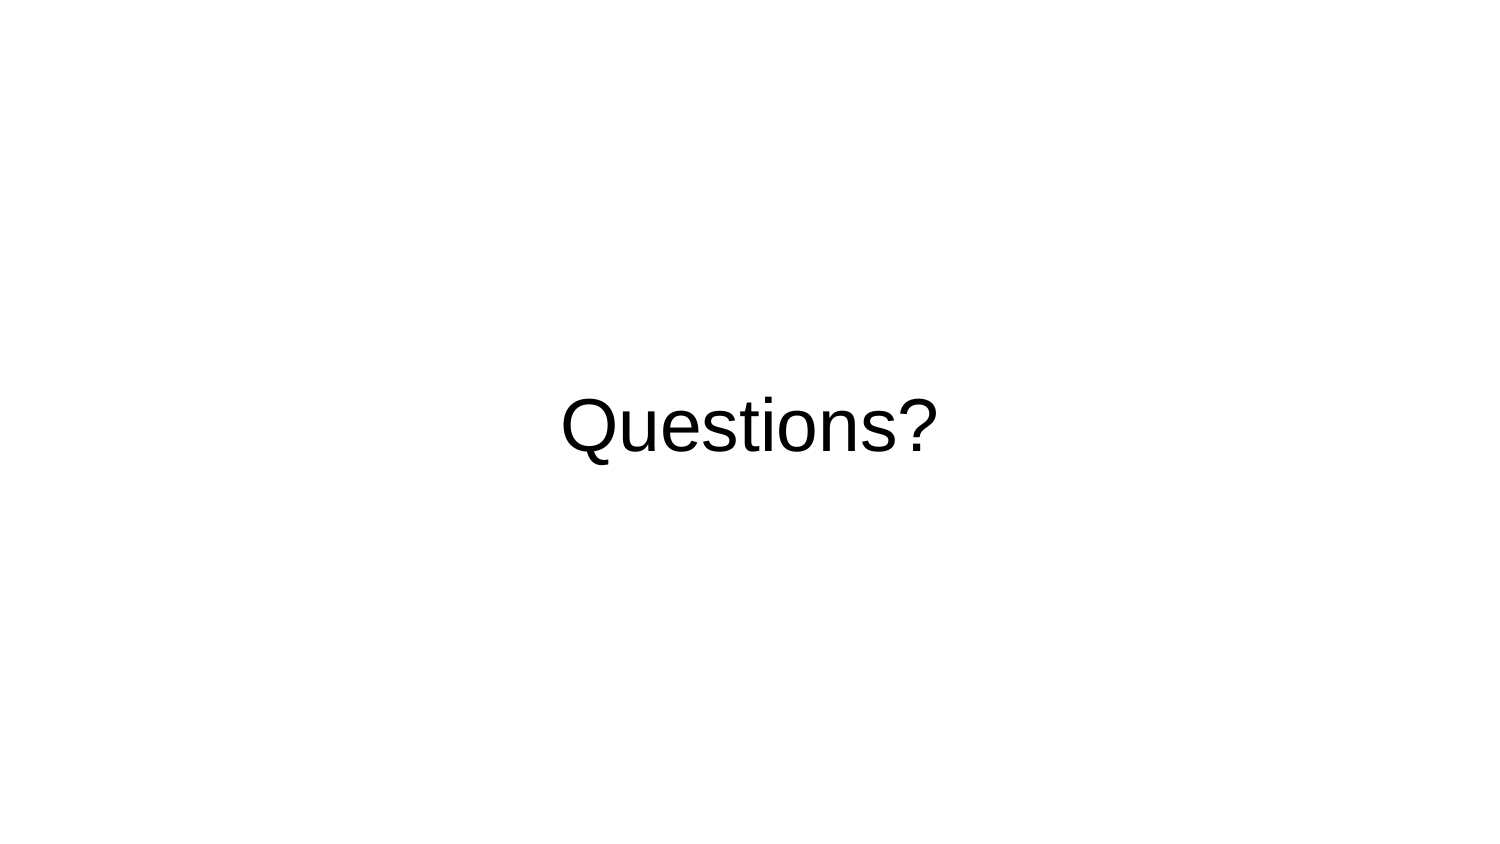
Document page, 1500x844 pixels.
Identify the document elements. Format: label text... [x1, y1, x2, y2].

title Questions? [51, 352, 1449, 491]
